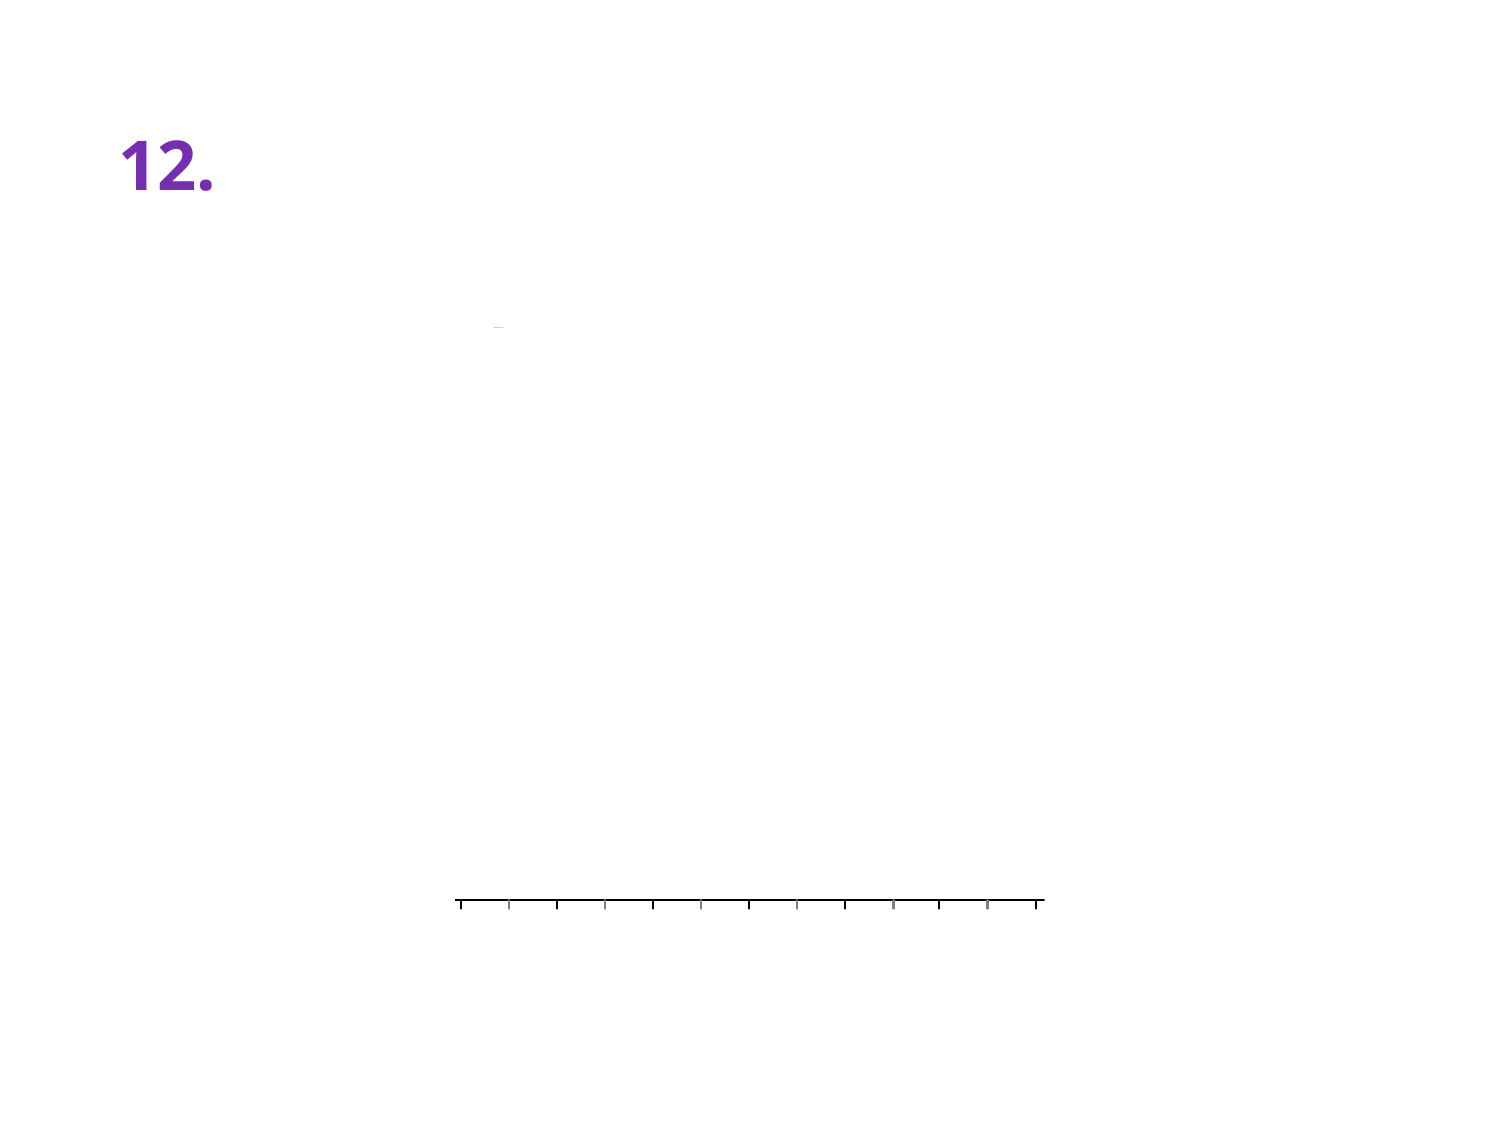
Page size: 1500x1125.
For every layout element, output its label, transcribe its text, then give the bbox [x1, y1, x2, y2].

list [455, 327, 1045, 914]
title 12. [103, 59, 1397, 278]
